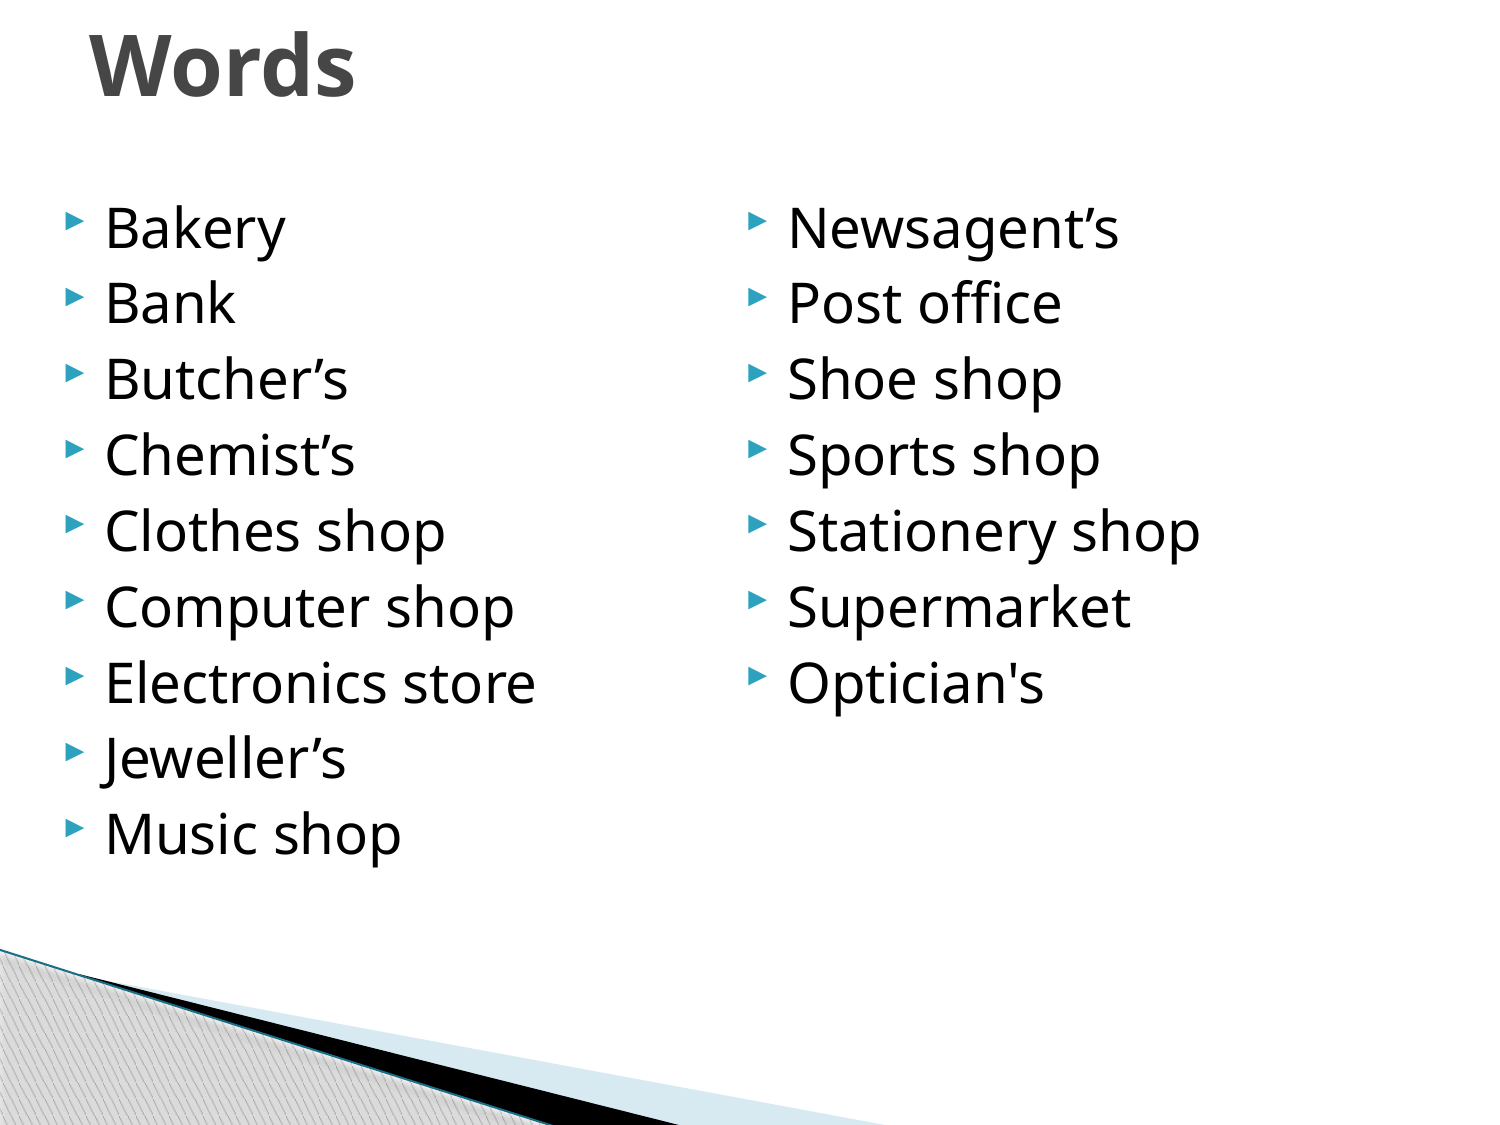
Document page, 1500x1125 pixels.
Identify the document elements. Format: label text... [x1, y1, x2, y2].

title Words [75, 0, 1425, 126]
list Bakery Bank Butcher’s Chemist’s Clothes shop Computer shop Electronics store Jeweller’s Music shop Newsagent’s Post office Shoe shop Sports shop Stationery shop Supermarket Optician's [29, 184, 1425, 941]
